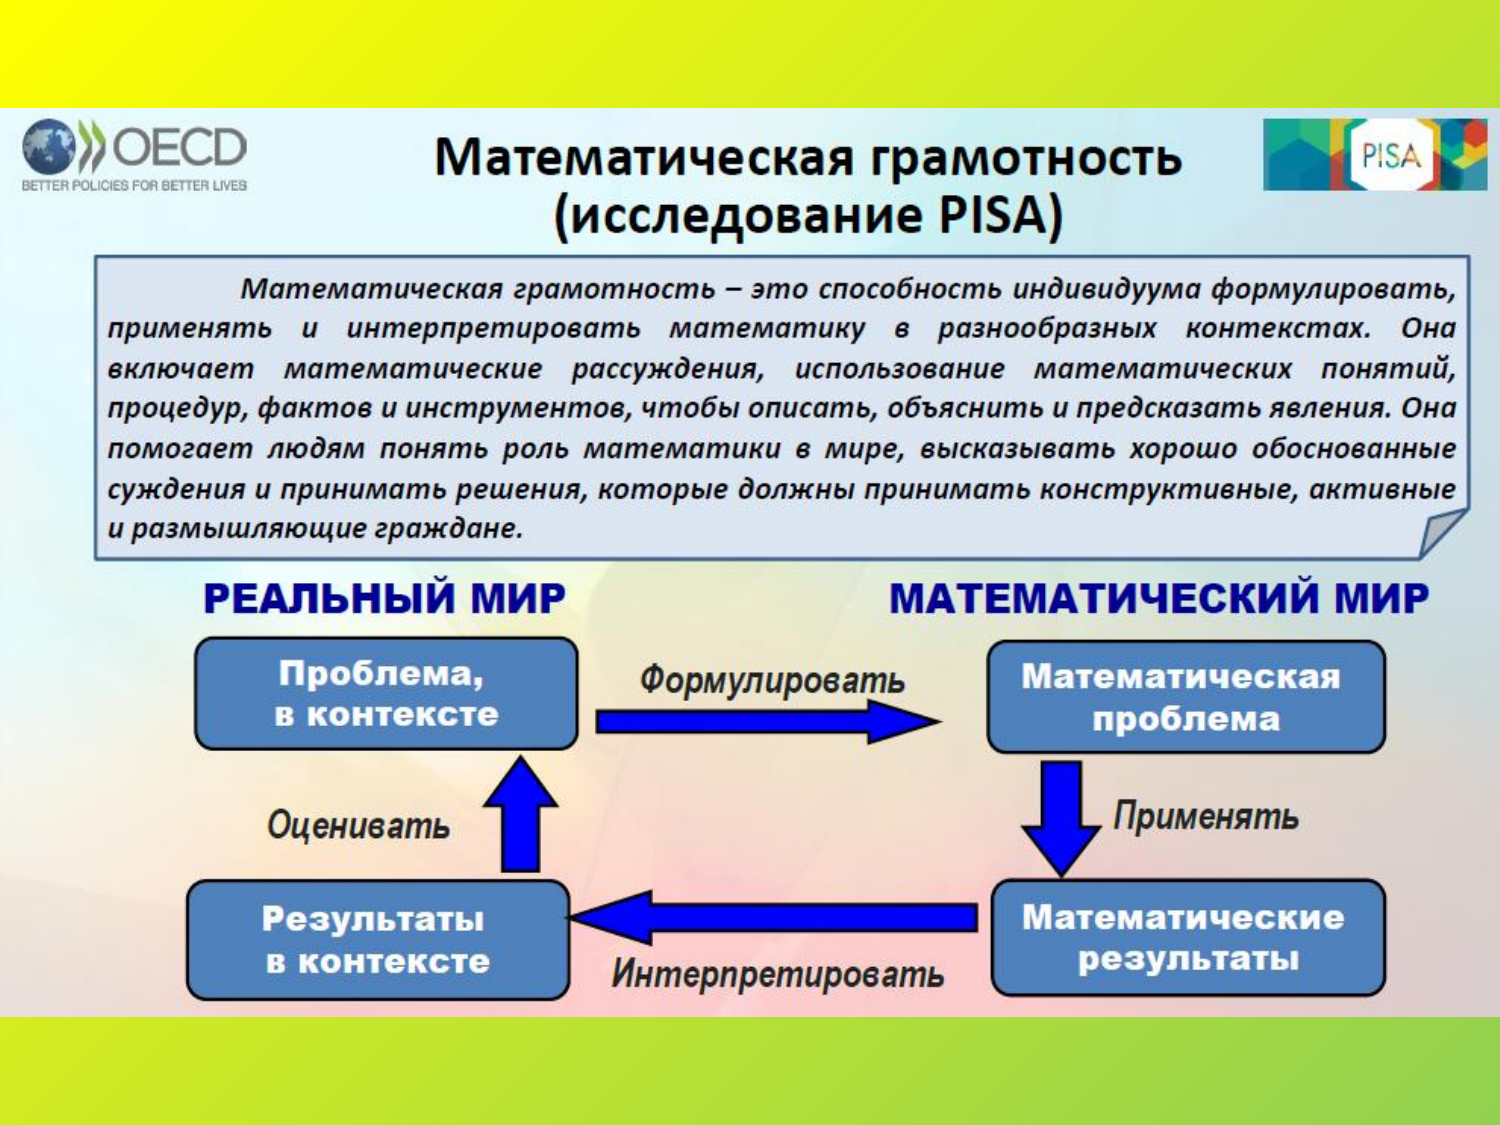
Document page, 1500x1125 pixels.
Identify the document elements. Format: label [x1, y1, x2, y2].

picture [0, 108, 1500, 1017]
